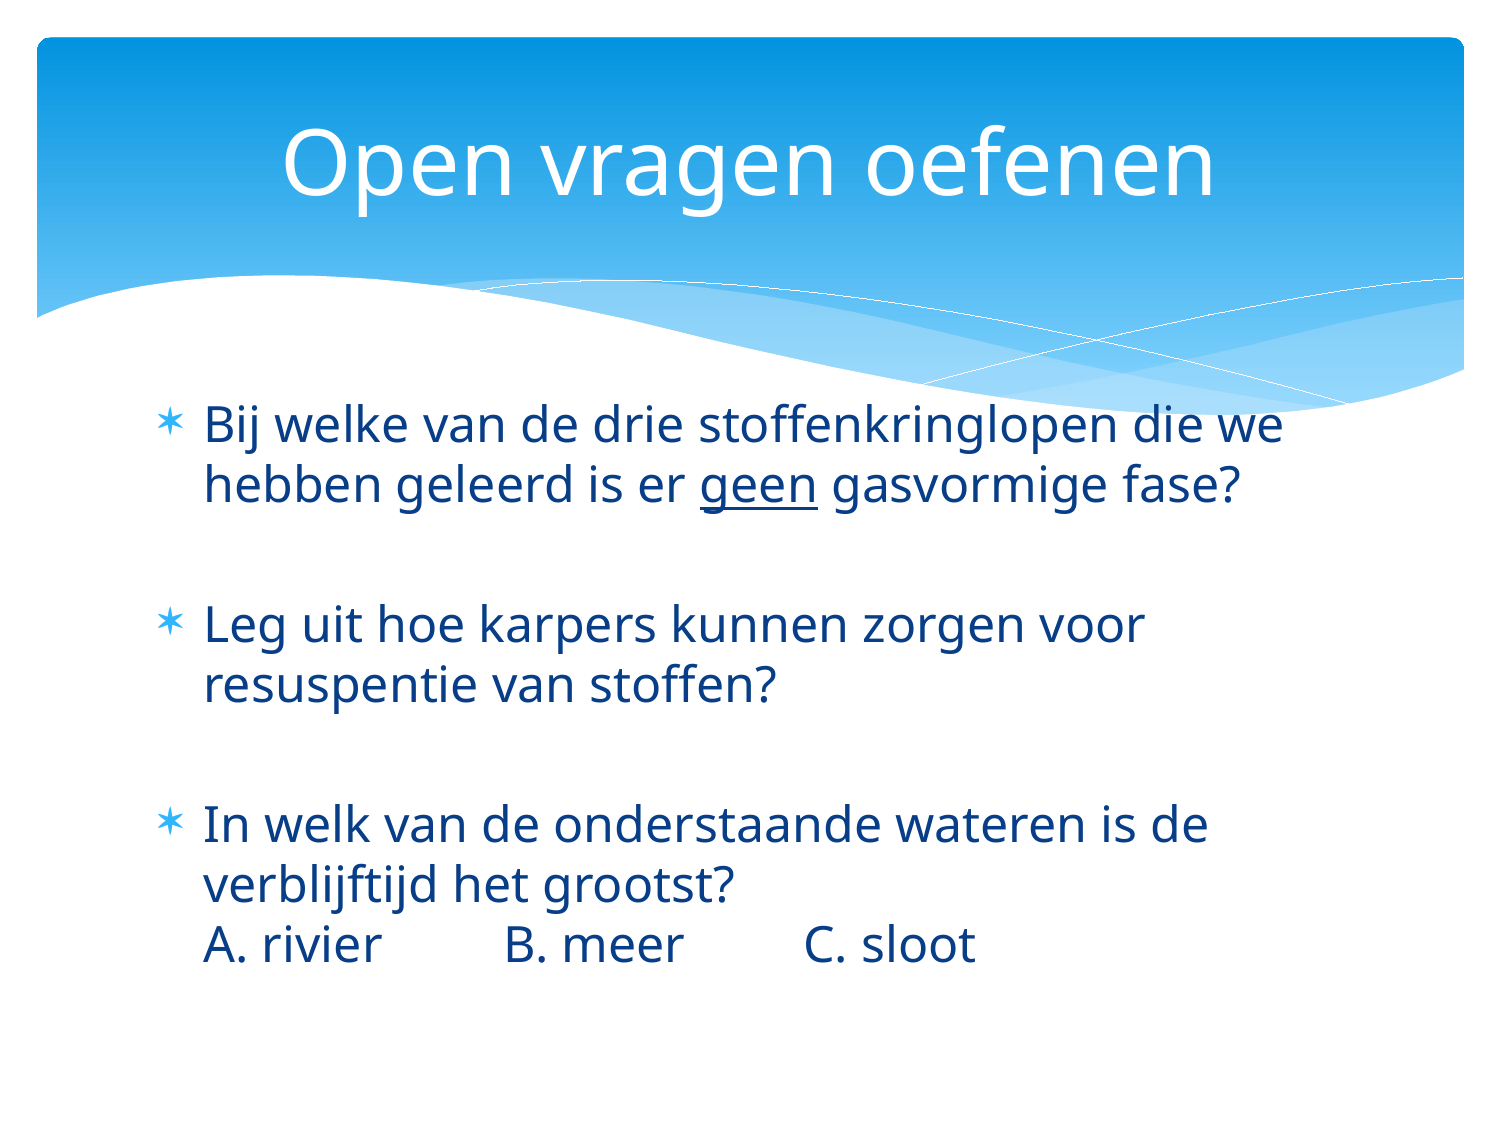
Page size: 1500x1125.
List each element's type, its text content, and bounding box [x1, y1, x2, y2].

title Open vragen oefenen [75, 55, 1425, 261]
list Bij welke van de drie stoffenkringlopen die we hebben geleerd is er geen gasvormige fase? Leg uit hoe karpers kunnen zorgen voor resuspentie van stoffen? In welk van de onderstaande wateren is de verblijftijd het grootst? A. rivier B. meer C. sloot [143, 385, 1359, 1094]
